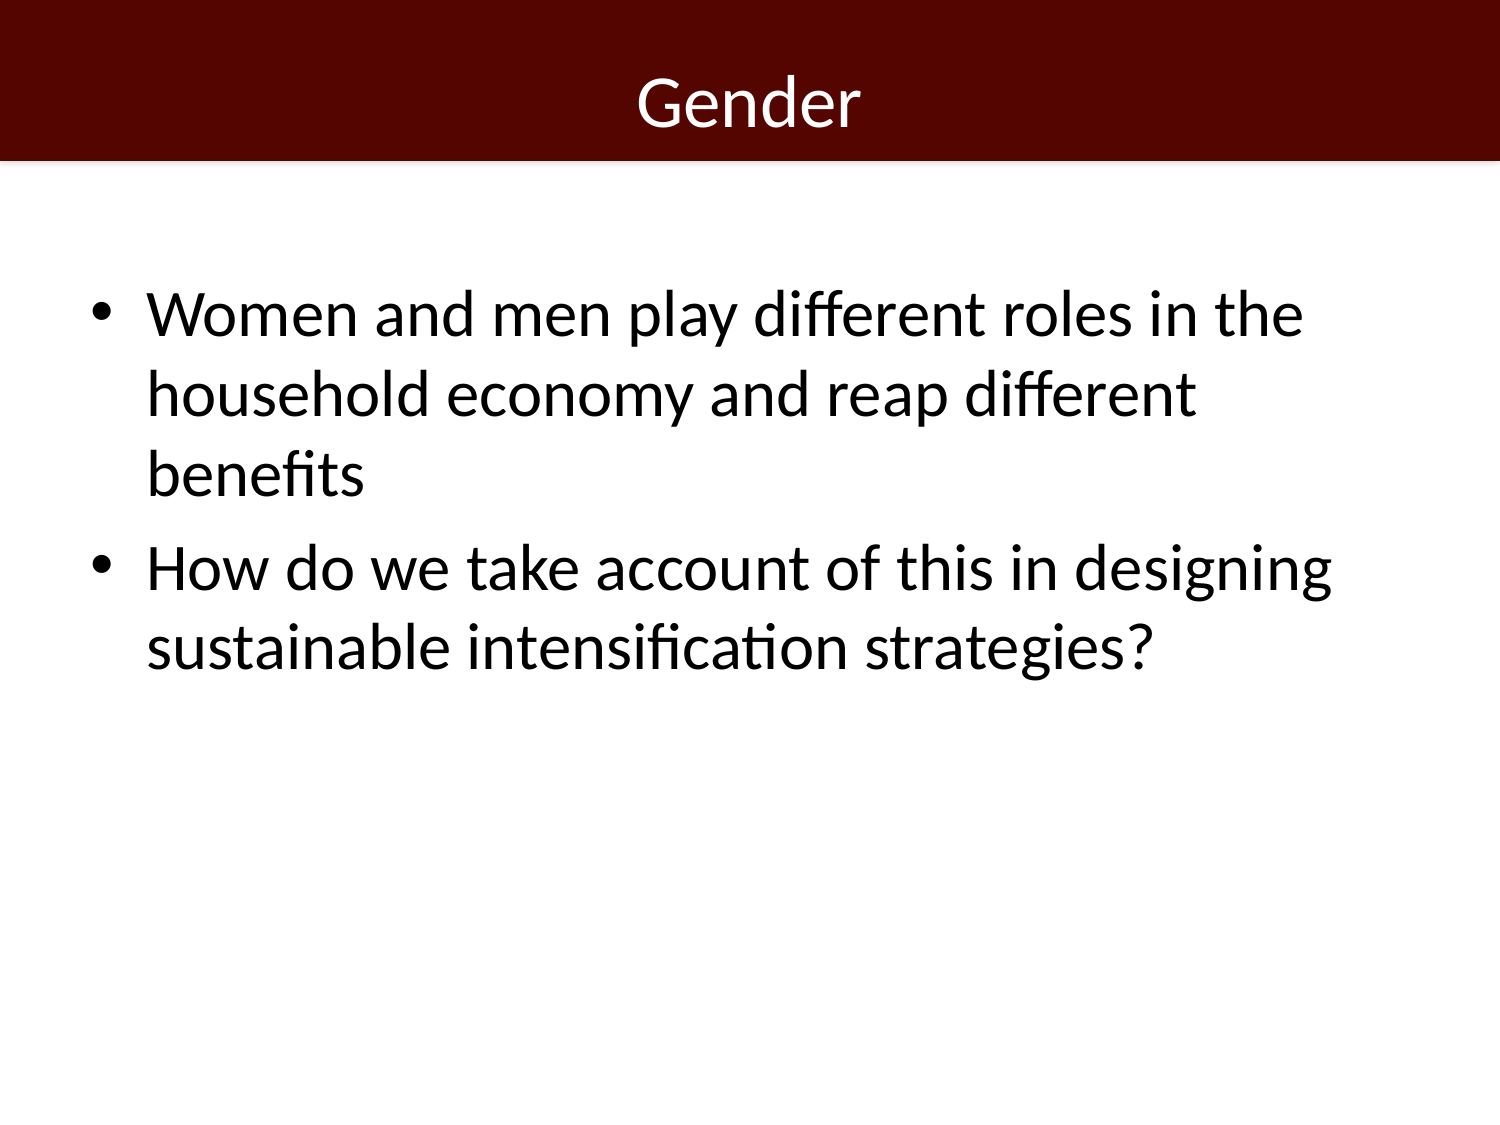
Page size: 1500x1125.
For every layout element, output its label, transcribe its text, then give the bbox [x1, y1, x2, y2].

list Women and men play different roles in the household economy and reap different benefits How do we take account of this in designing sustainable intensification strategies? [75, 262, 1425, 1005]
title Gender [75, 3, 1425, 191]
